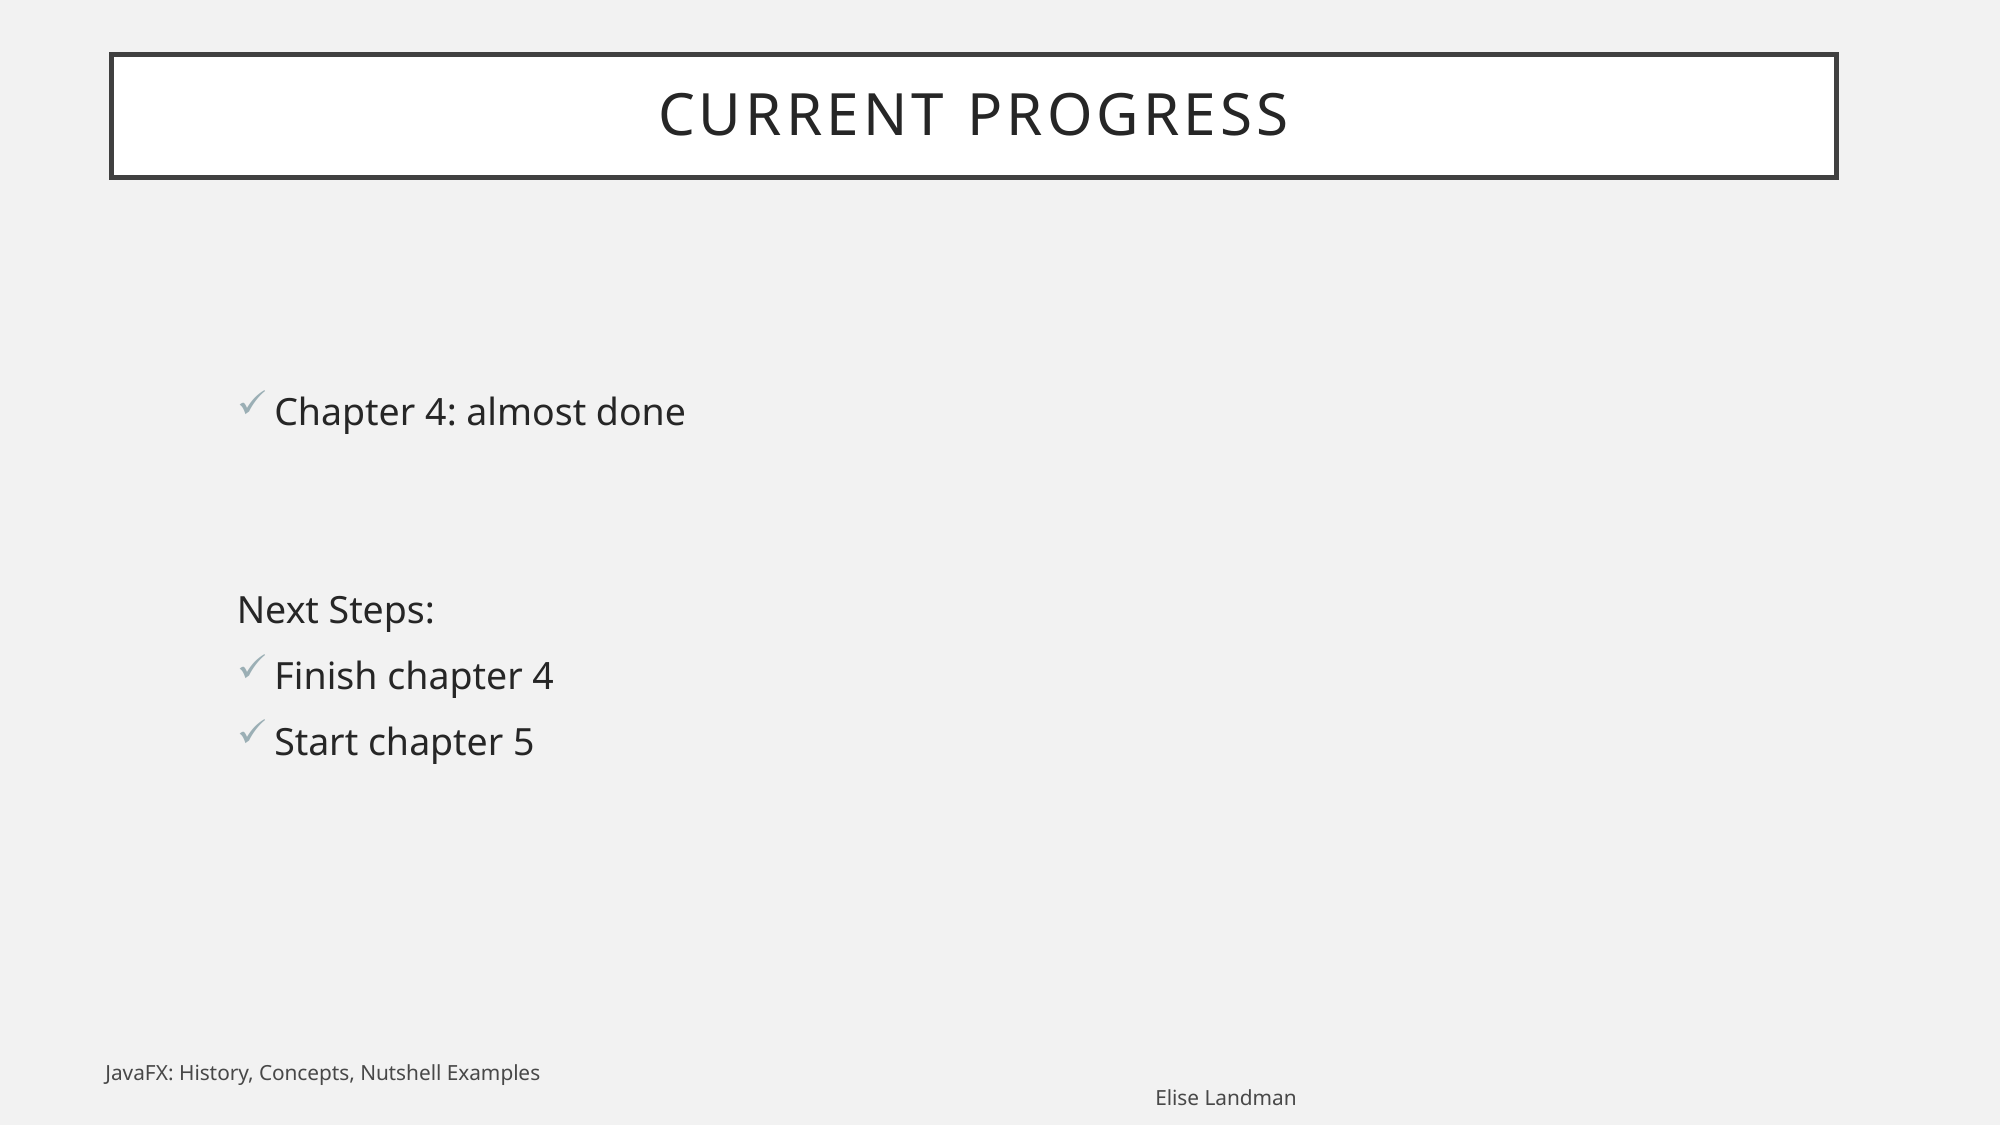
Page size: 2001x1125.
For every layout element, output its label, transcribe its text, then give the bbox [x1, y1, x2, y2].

list Chapter 4: almost done Next Steps: Finish chapter 4 Start chapter 5 [221, 249, 1929, 1019]
footer JavaFX: History, Concepts, Nutshell Examples Elise Landman [90, 1058, 1960, 1111]
title Current Progress [109, 52, 1839, 180]
